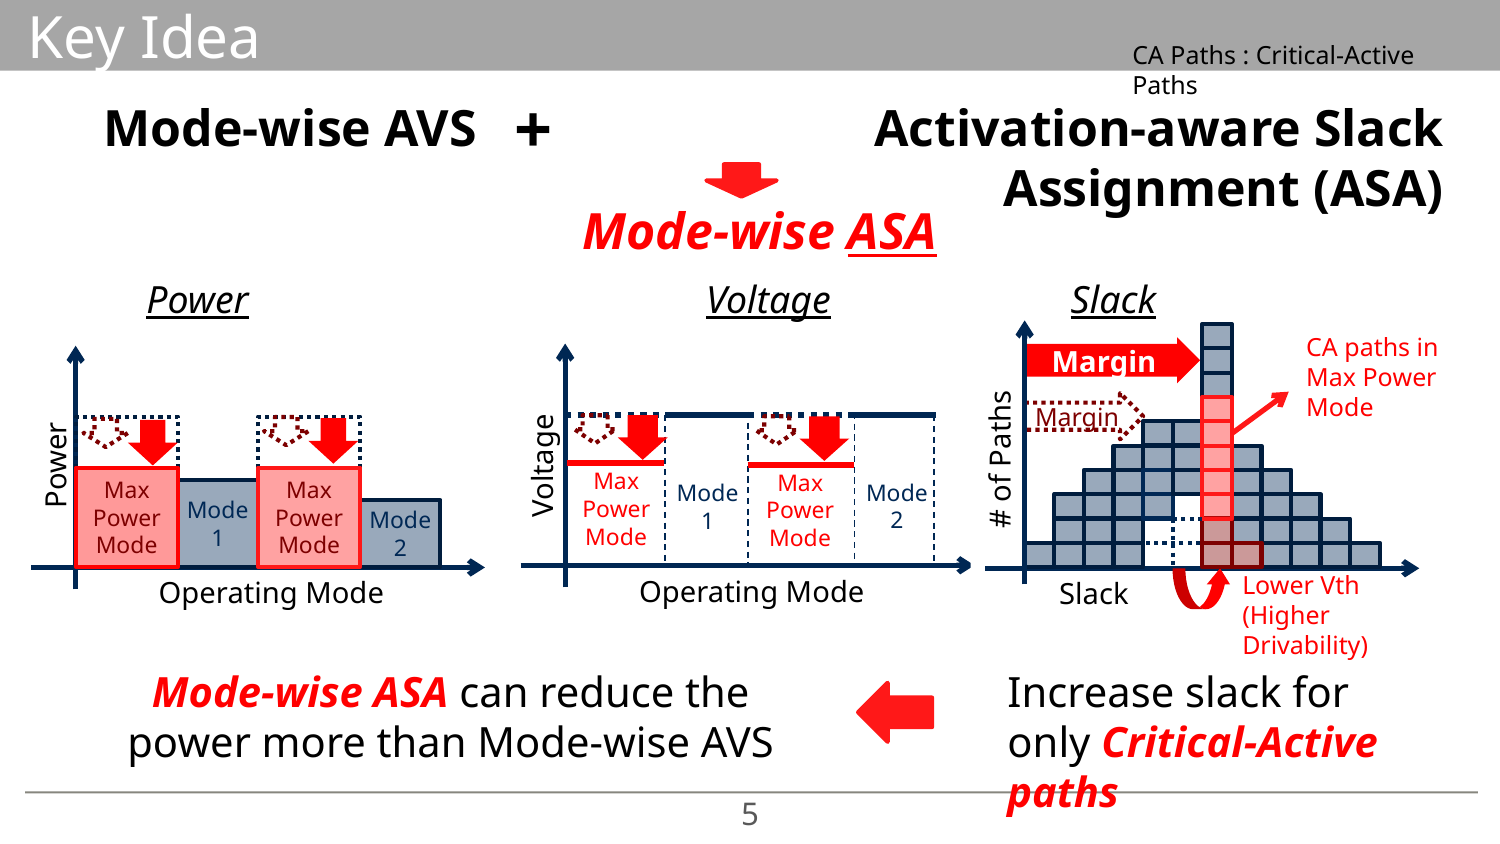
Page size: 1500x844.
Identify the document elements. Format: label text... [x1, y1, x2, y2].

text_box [17, 328, 491, 621]
text_box Increase slack for only Critical-Active paths [992, 658, 1442, 824]
text_box Slack [1055, 277, 1189, 313]
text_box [970, 315, 1483, 635]
title Key Idea [27, 4, 1478, 65]
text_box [516, 339, 965, 617]
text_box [307, 163, 1212, 269]
text_box Mode-wise AVS [58, 89, 499, 165]
text_box Power [131, 268, 333, 325]
text_box CA Paths : Critical-Active Paths [1117, 32, 1500, 107]
text_box + [499, 79, 583, 162]
text_box Voltage [691, 277, 893, 329]
text_box Activation-aware Slack Assignment (ASA) [583, 89, 1459, 225]
text_box [856, 680, 935, 744]
text_box Mode-wise ASA can reduce the power more than Mode-wise AVS [75, 658, 826, 774]
